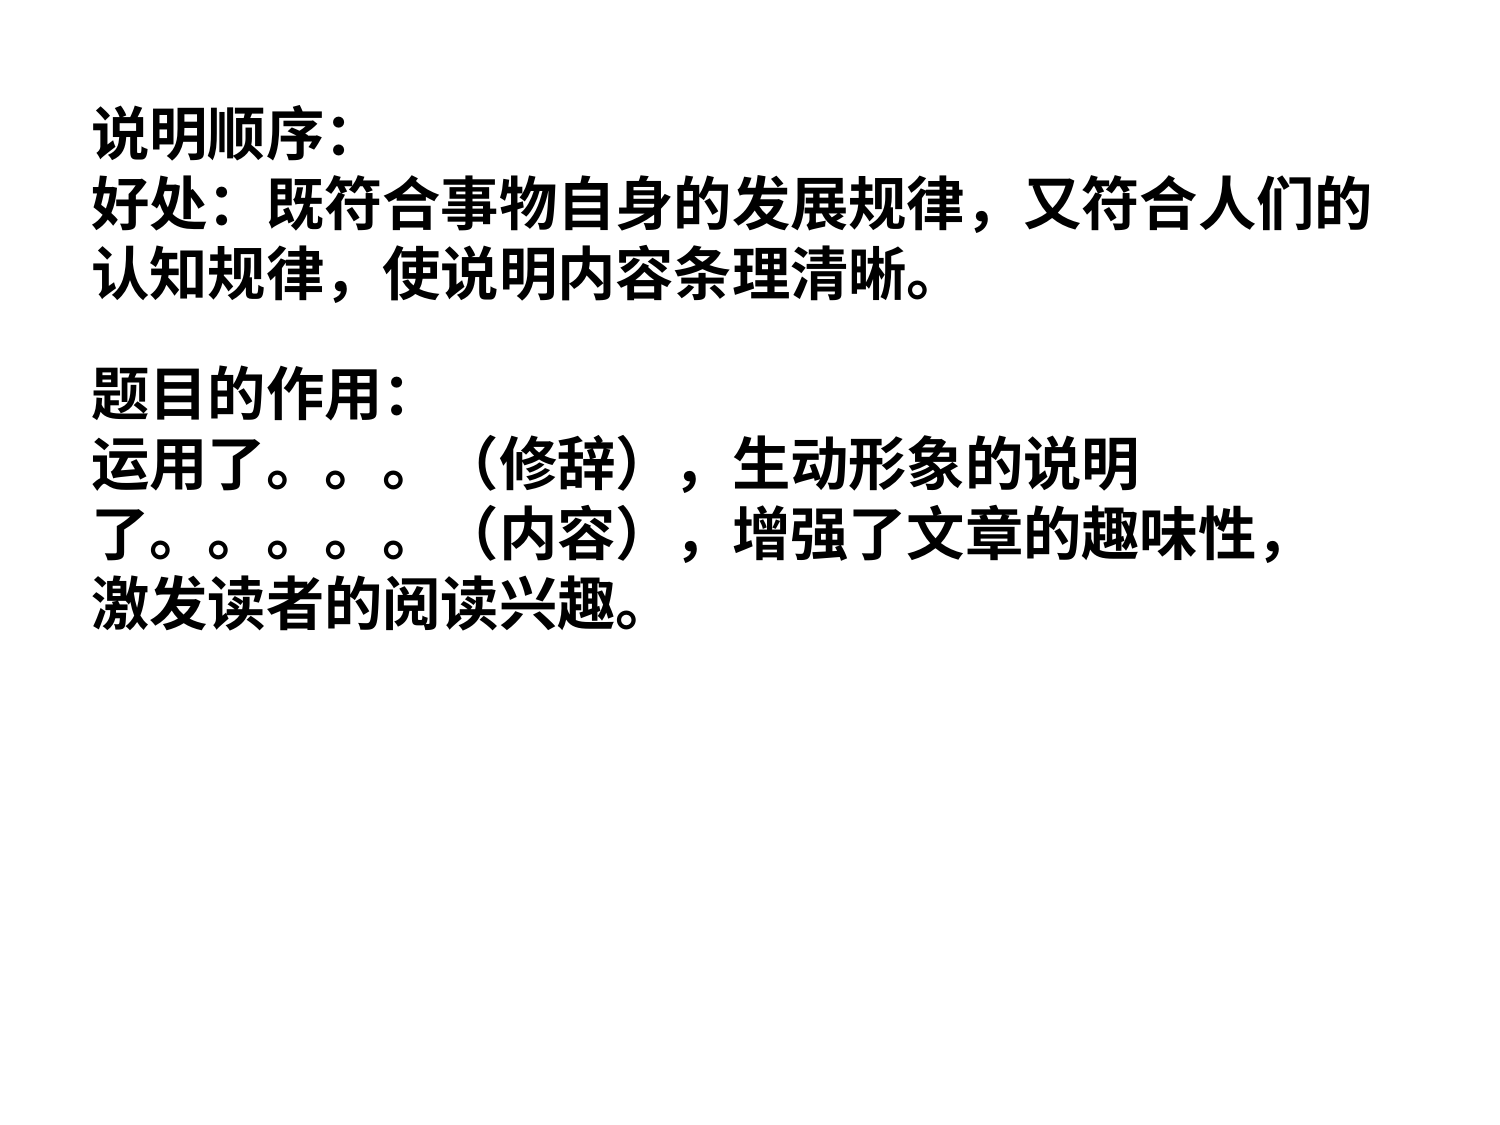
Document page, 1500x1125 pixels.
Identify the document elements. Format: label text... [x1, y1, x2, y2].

text_box 题目的作用： 运用了。。。（修辞），生动形象的说明了。。。。。（内容），增强了文章的趣味性，激发读者的阅读兴趣。 [76, 349, 1294, 645]
text_box 说明顺序： 好处：既符合事物自身的发展规律，又符合人们的认知规律，使说明内容条理清晰。 [76, 90, 1388, 315]
